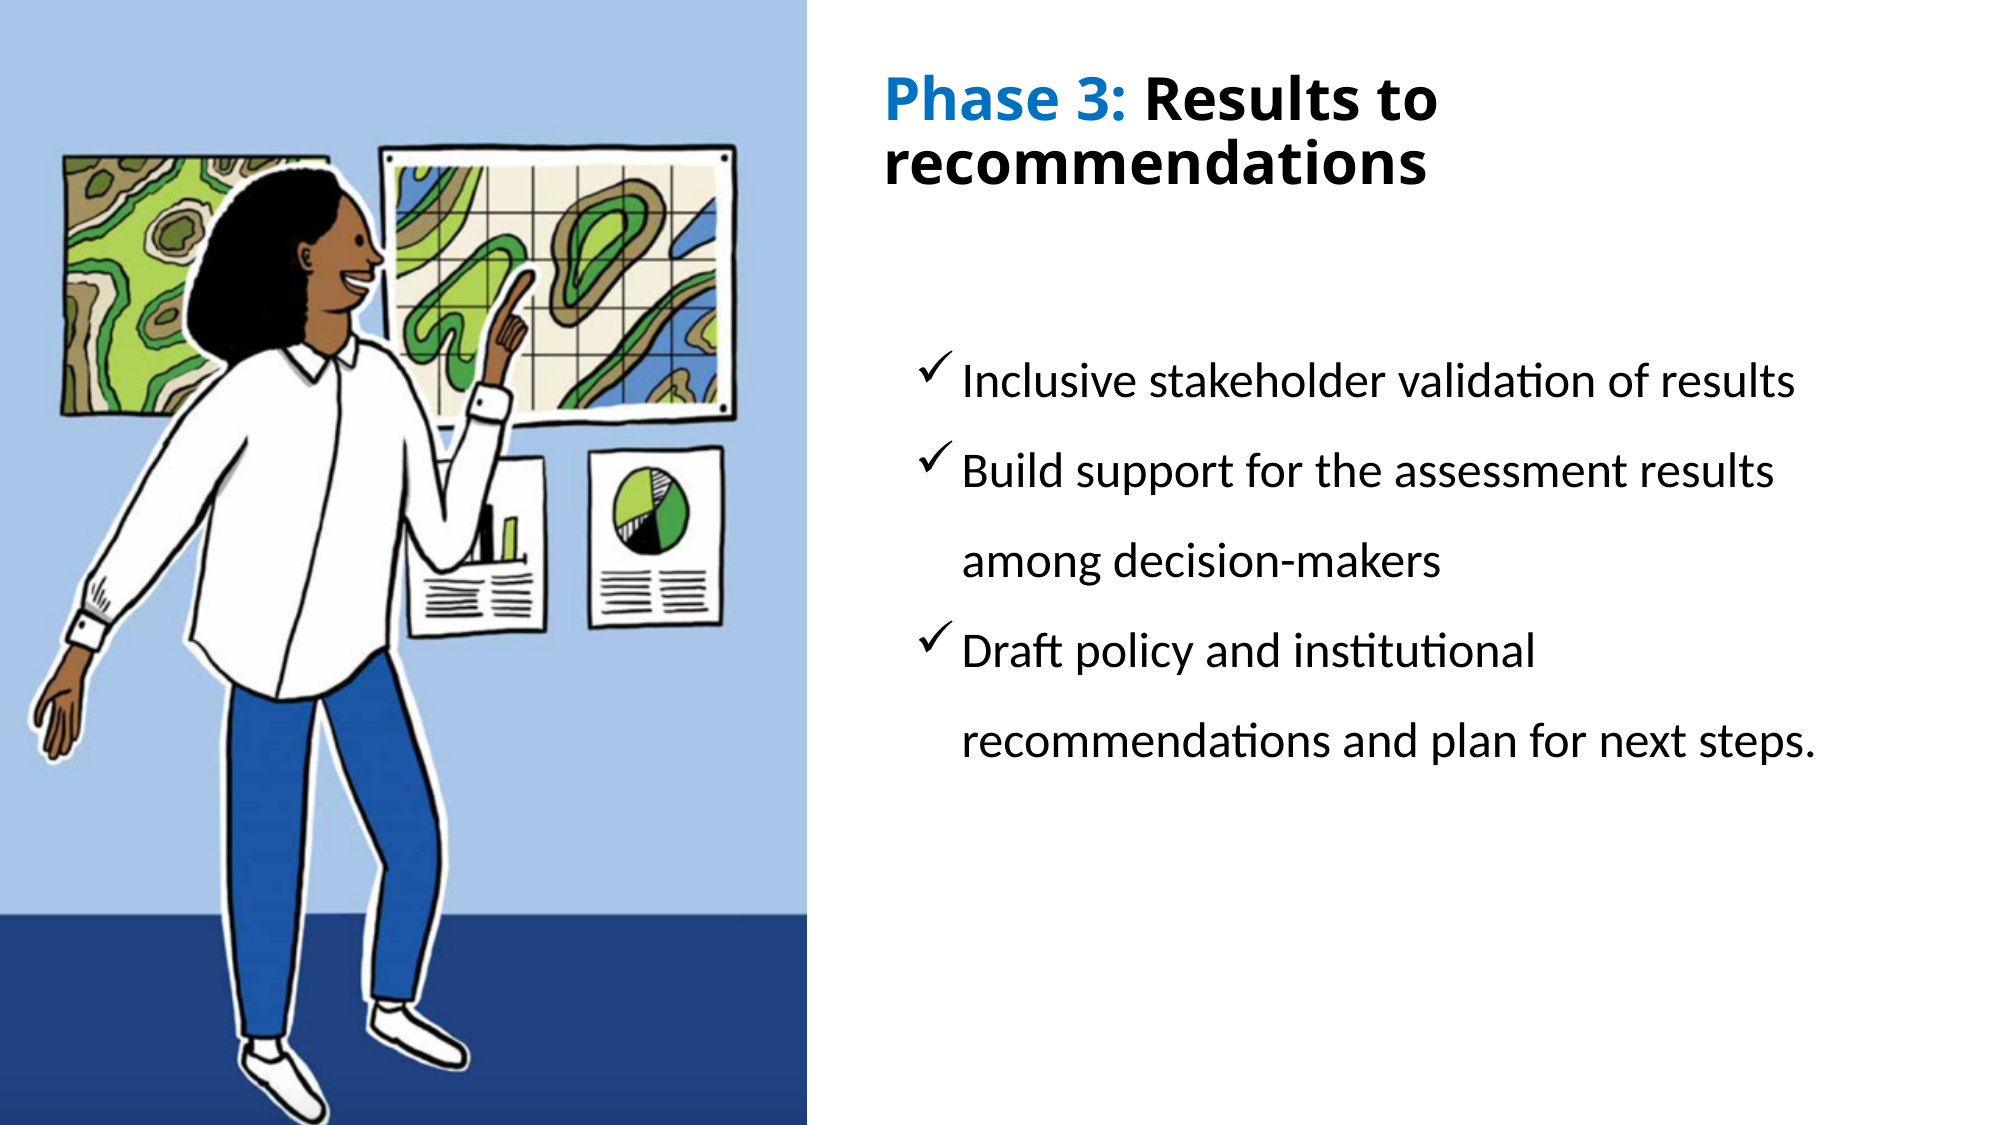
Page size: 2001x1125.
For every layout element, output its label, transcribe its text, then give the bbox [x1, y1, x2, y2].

title Phase 3: Results to recommendations [868, 59, 1863, 278]
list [0, 0, 807, 1125]
text_box Inclusive stakeholder validation of results Build support for the assessment results among decision-makers Draft policy and institutional recommendations and plan for next steps. [899, 310, 1863, 776]
